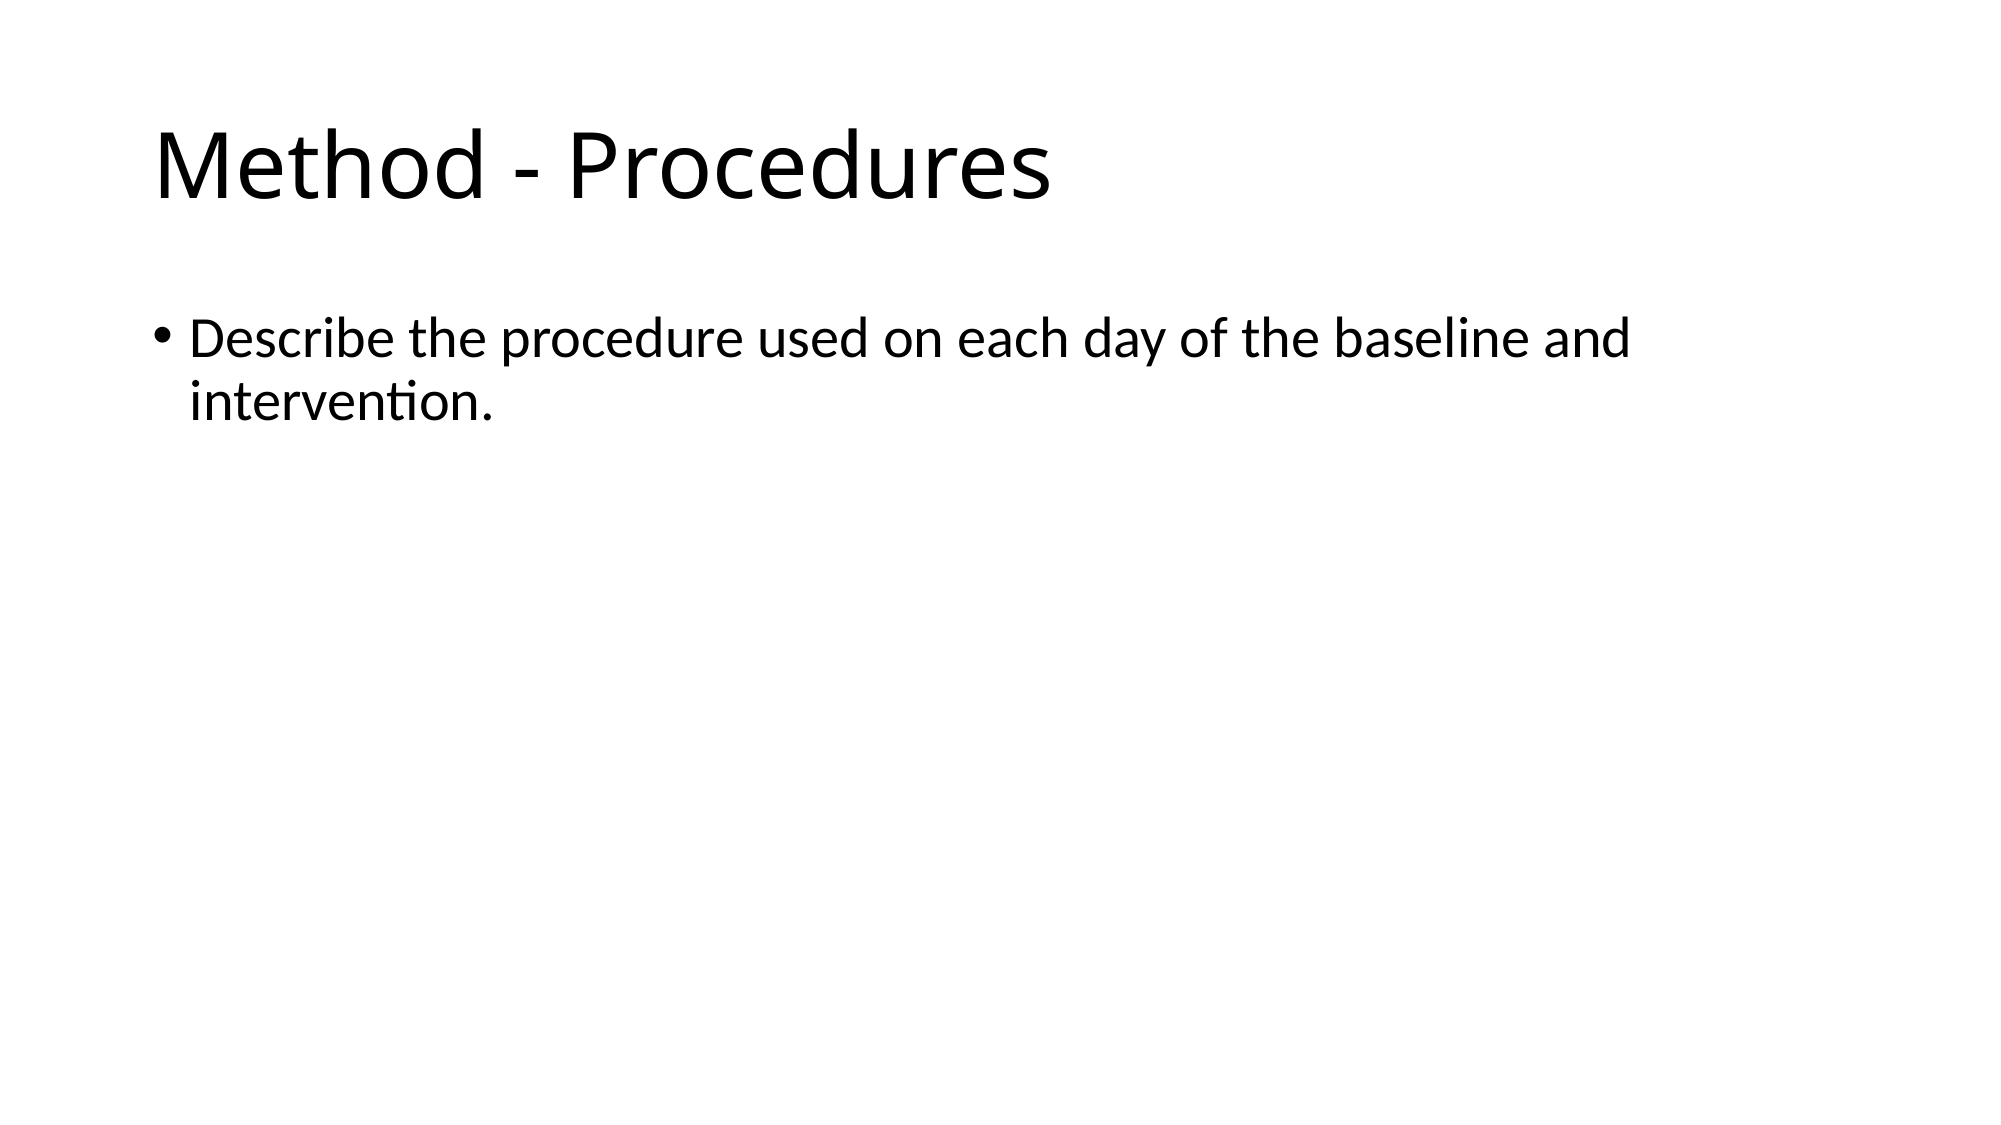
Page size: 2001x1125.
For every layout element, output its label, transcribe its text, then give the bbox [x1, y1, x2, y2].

list Describe the procedure used on each day of the baseline and intervention. [137, 299, 1863, 1014]
title Method - Procedures [137, 59, 1863, 278]
